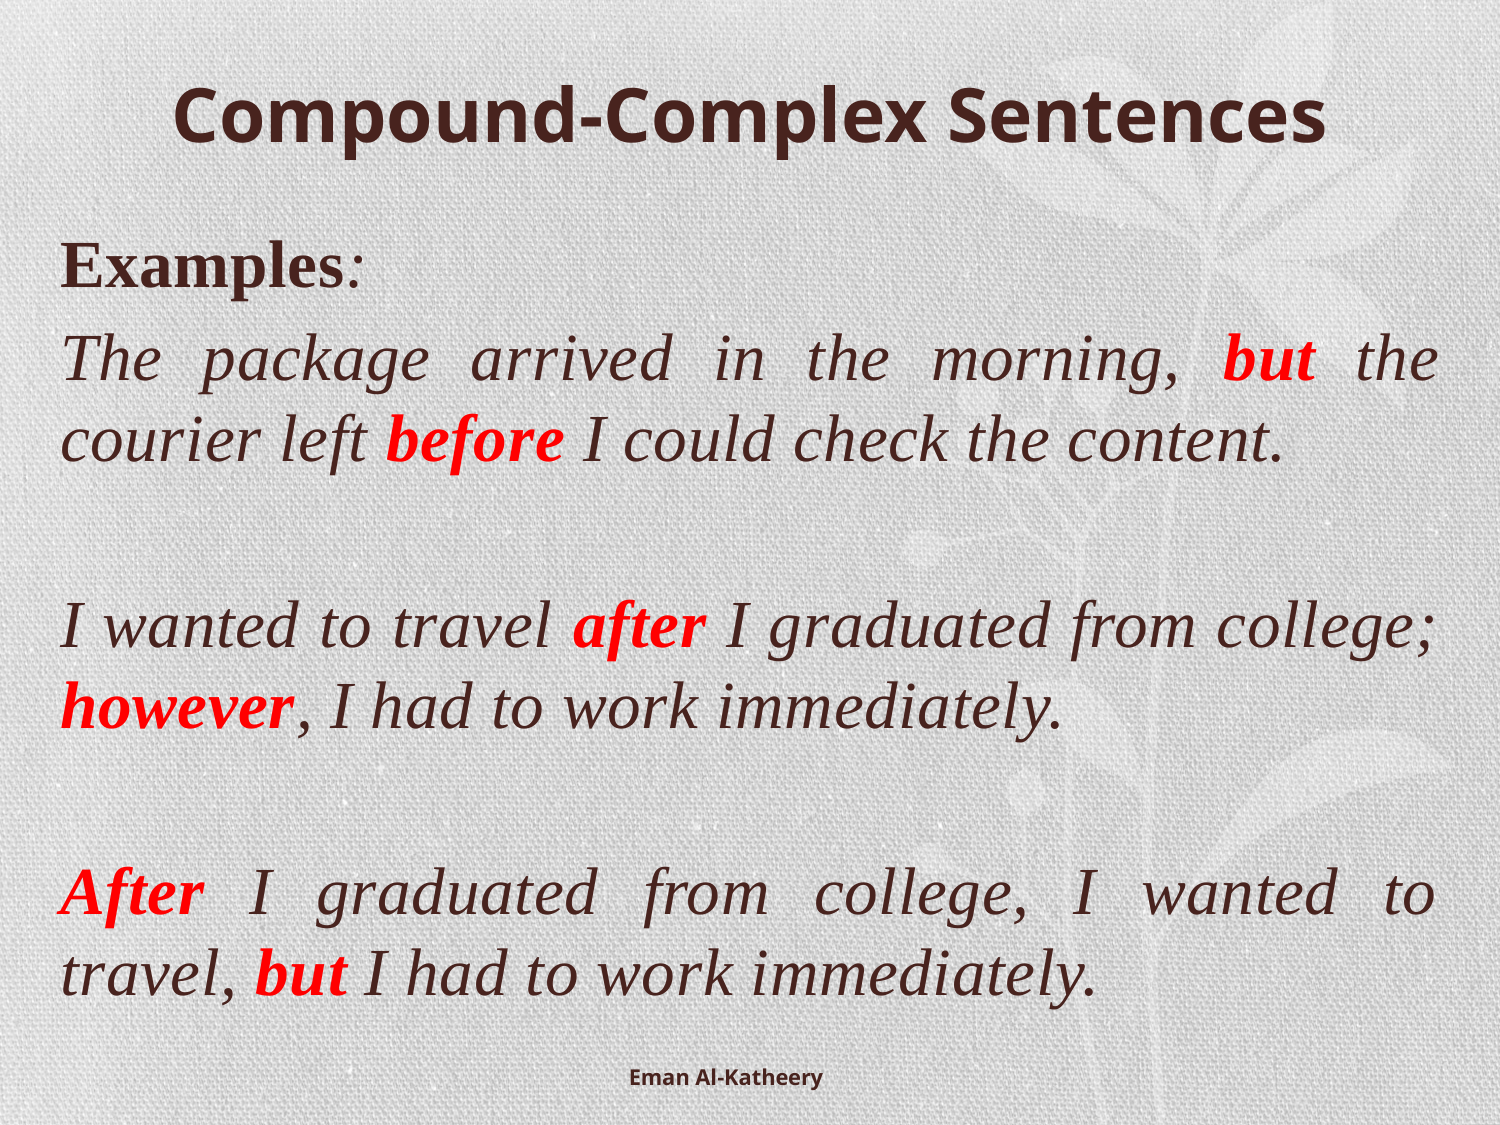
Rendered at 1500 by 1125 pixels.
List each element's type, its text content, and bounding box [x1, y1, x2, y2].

title Compound-Complex Sentences [45, 30, 1455, 166]
list Examples: The package arrived in the morning, but the courier left before I could check the content. I wanted to travel after I graduated from college; however, I had to work immediately. After I graduated from college, I wanted to travel, but I had to work immediately. [45, 213, 1455, 1023]
footer Eman Al-Katheery [614, 1054, 1285, 1103]
